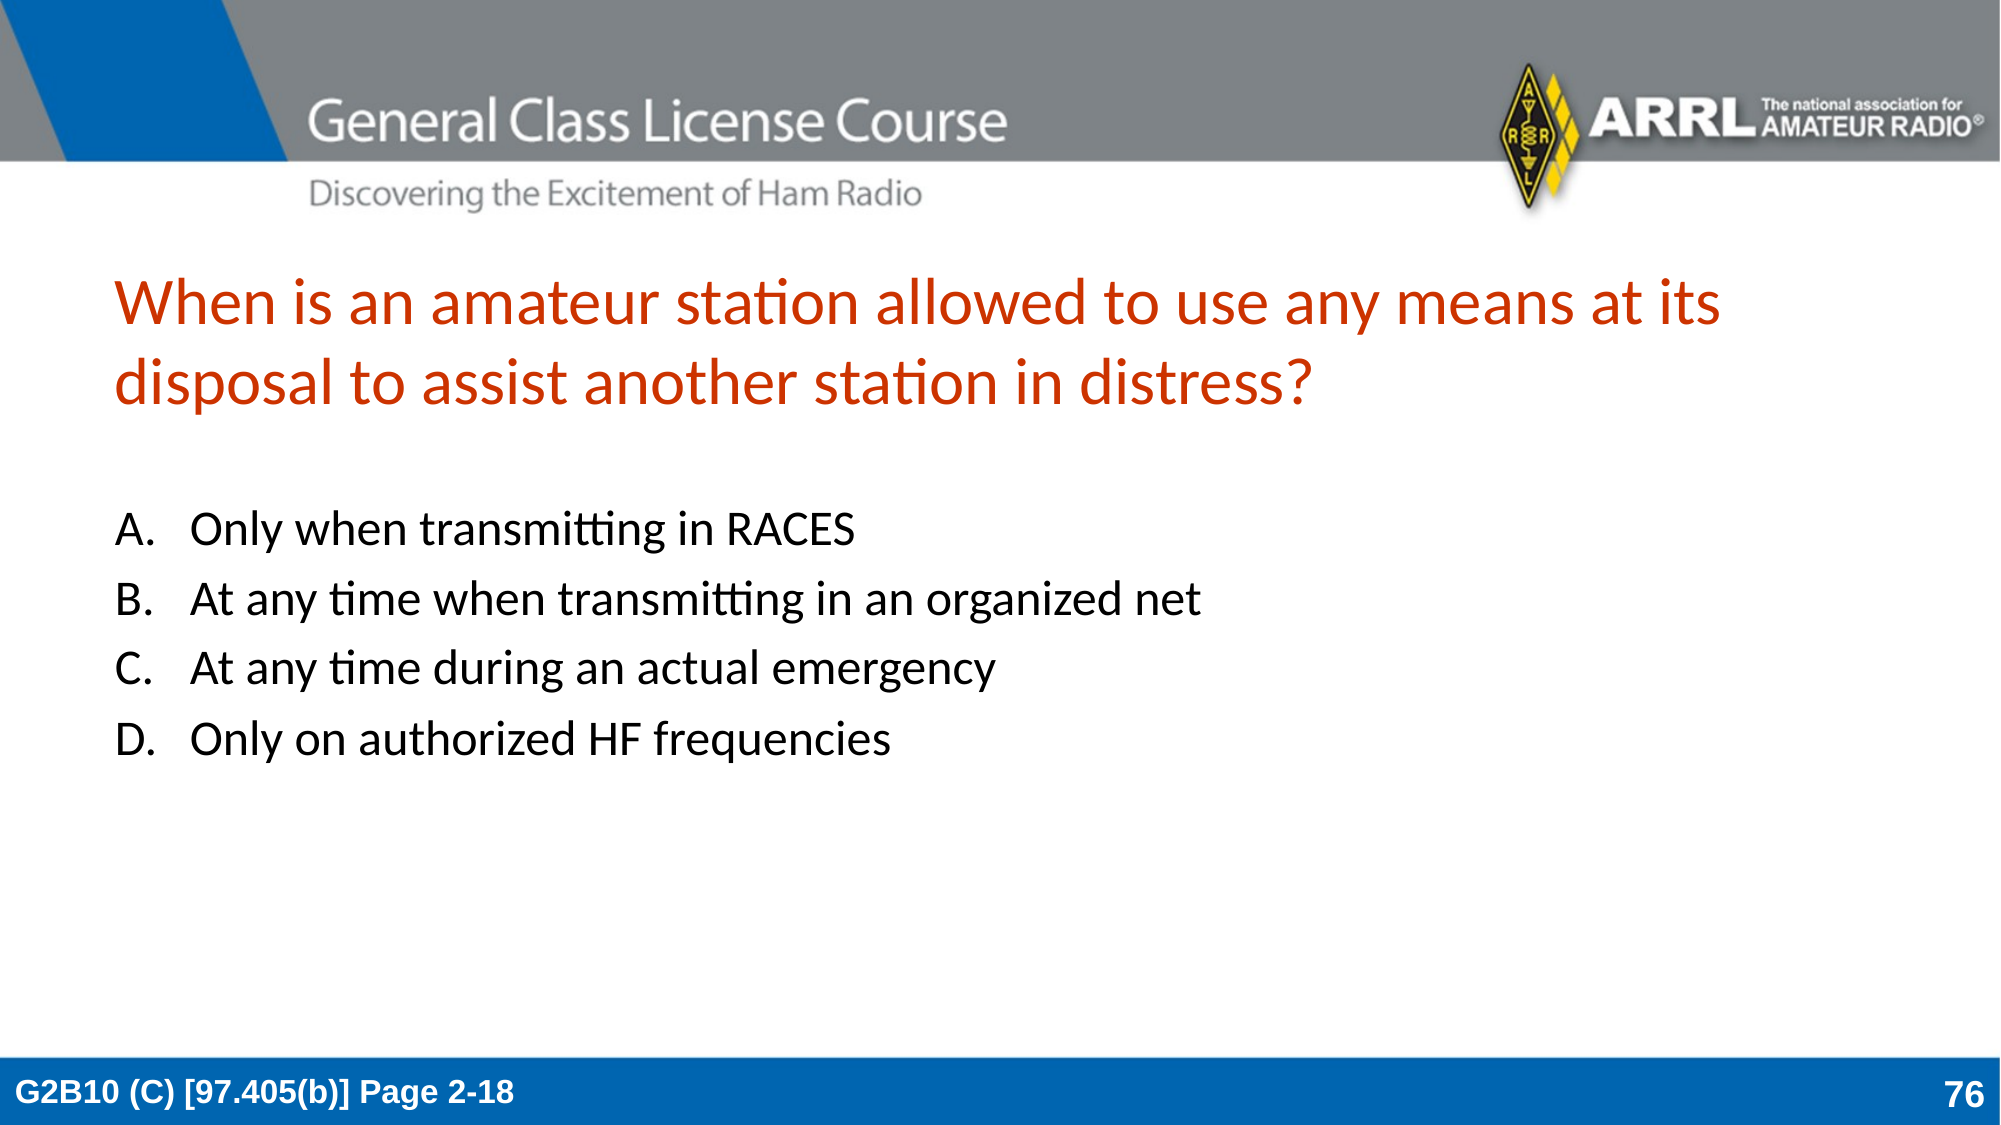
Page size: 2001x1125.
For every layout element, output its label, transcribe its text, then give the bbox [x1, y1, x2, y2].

text_box 76 [1875, 1062, 2000, 1123]
picture [0, 0, 2001, 1125]
list Only when transmitting in RACES At any time when transmitting in an organized net At any time during an actual emergency Only on authorized HF frequencies [99, 487, 1900, 1005]
title When is an amateur station allowed to use any means at its disposal to assist another station in distress? [99, 249, 1963, 388]
text_box G2B10 (C) [97.405(b)] Page 2-18 [0, 1062, 1313, 1118]
